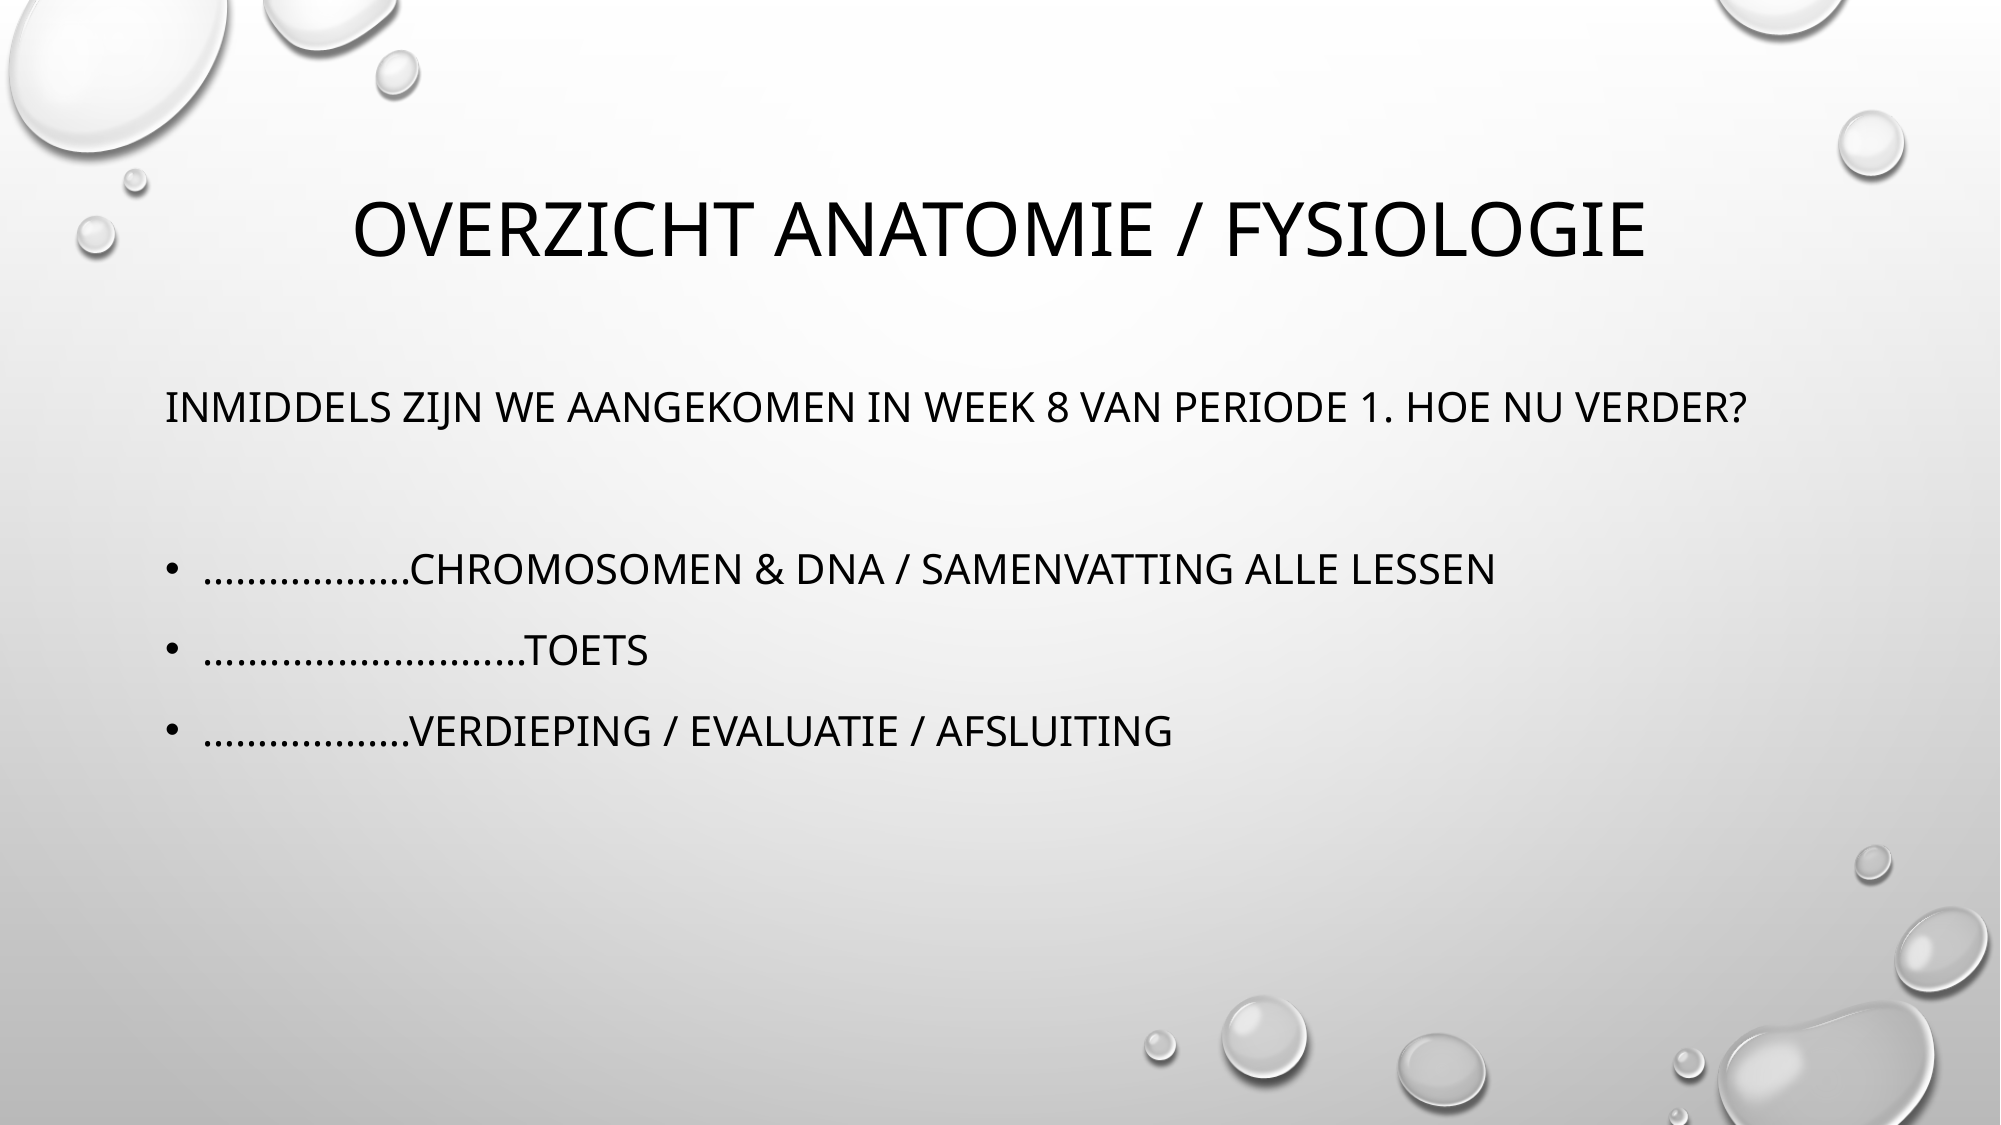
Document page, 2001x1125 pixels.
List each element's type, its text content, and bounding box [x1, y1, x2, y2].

title Overzicht anatomie / fysiologie [149, 101, 1851, 364]
picture [0, 0, 2000, 1125]
list Inmiddels zijn we aangekomen in week 8 van periode 1. Hoe nu verder? ……………….Chromosomen & dna / samenvatting alle lessen .............................toets ……………….Verdieping / evaluatie / afsluiting [150, 363, 1851, 1066]
